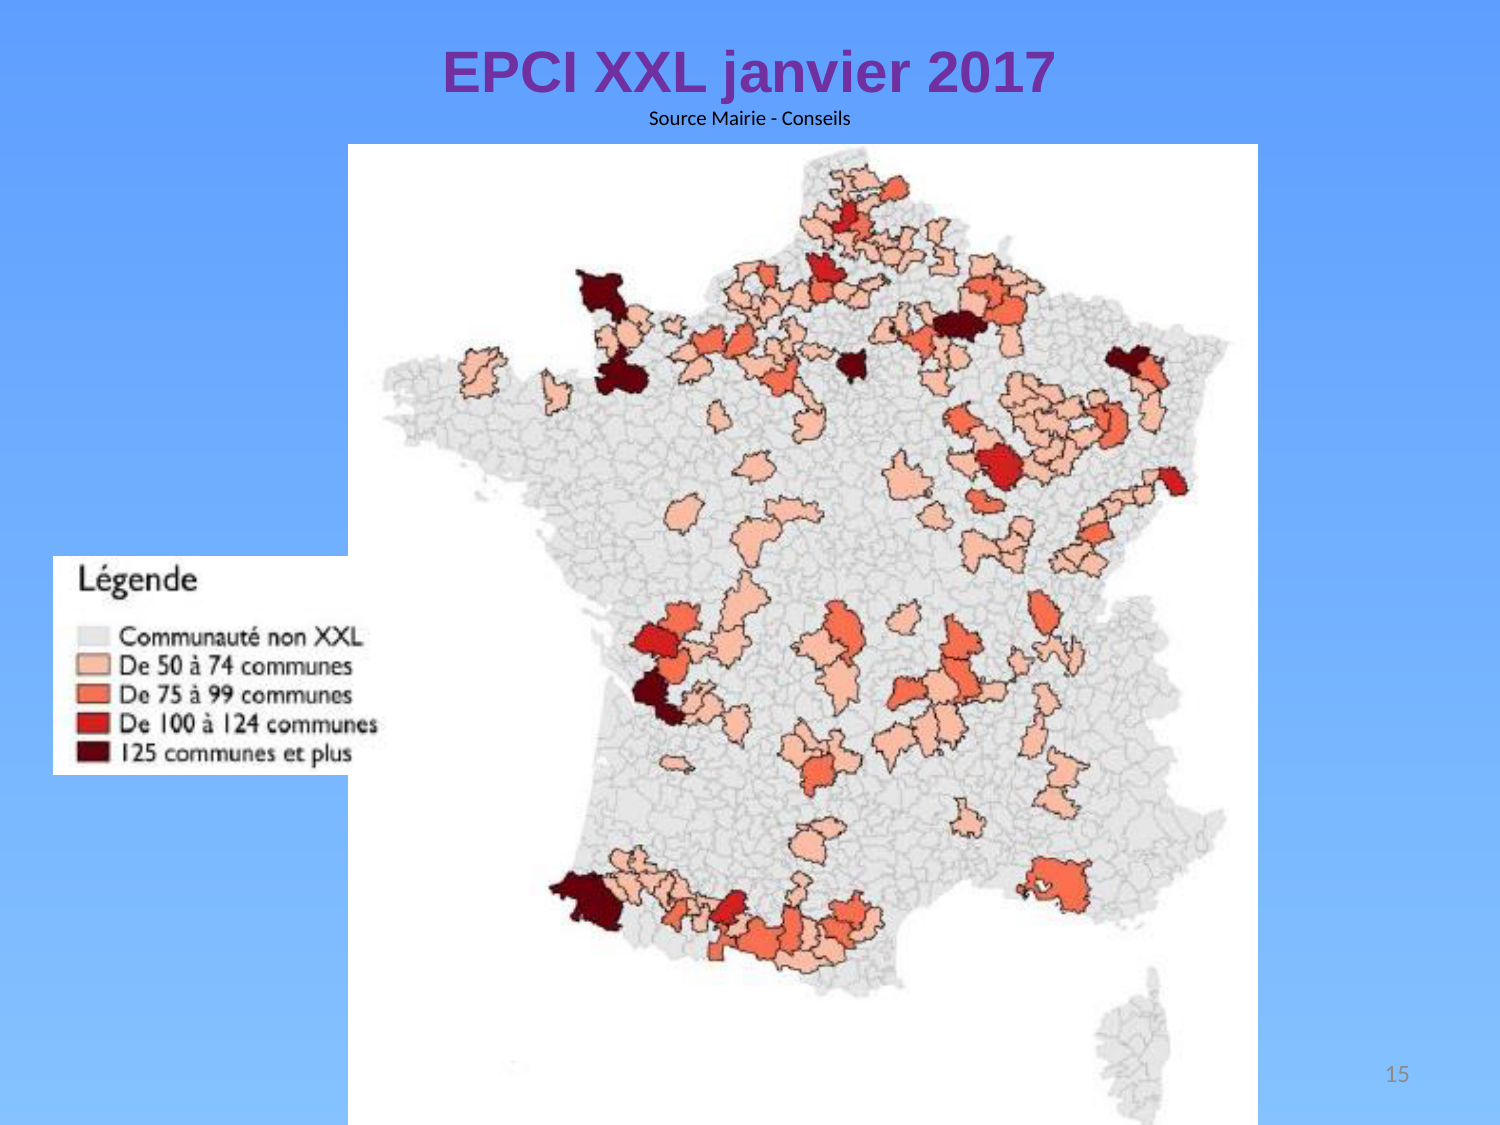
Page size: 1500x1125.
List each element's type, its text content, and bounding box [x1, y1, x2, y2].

picture [348, 144, 1259, 1125]
title EPCI XXL janvier 2017 Source Mairie - Conseils [75, 19, 1425, 145]
slide_number 15 [1262, 1042, 1425, 1103]
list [52, 556, 408, 776]
